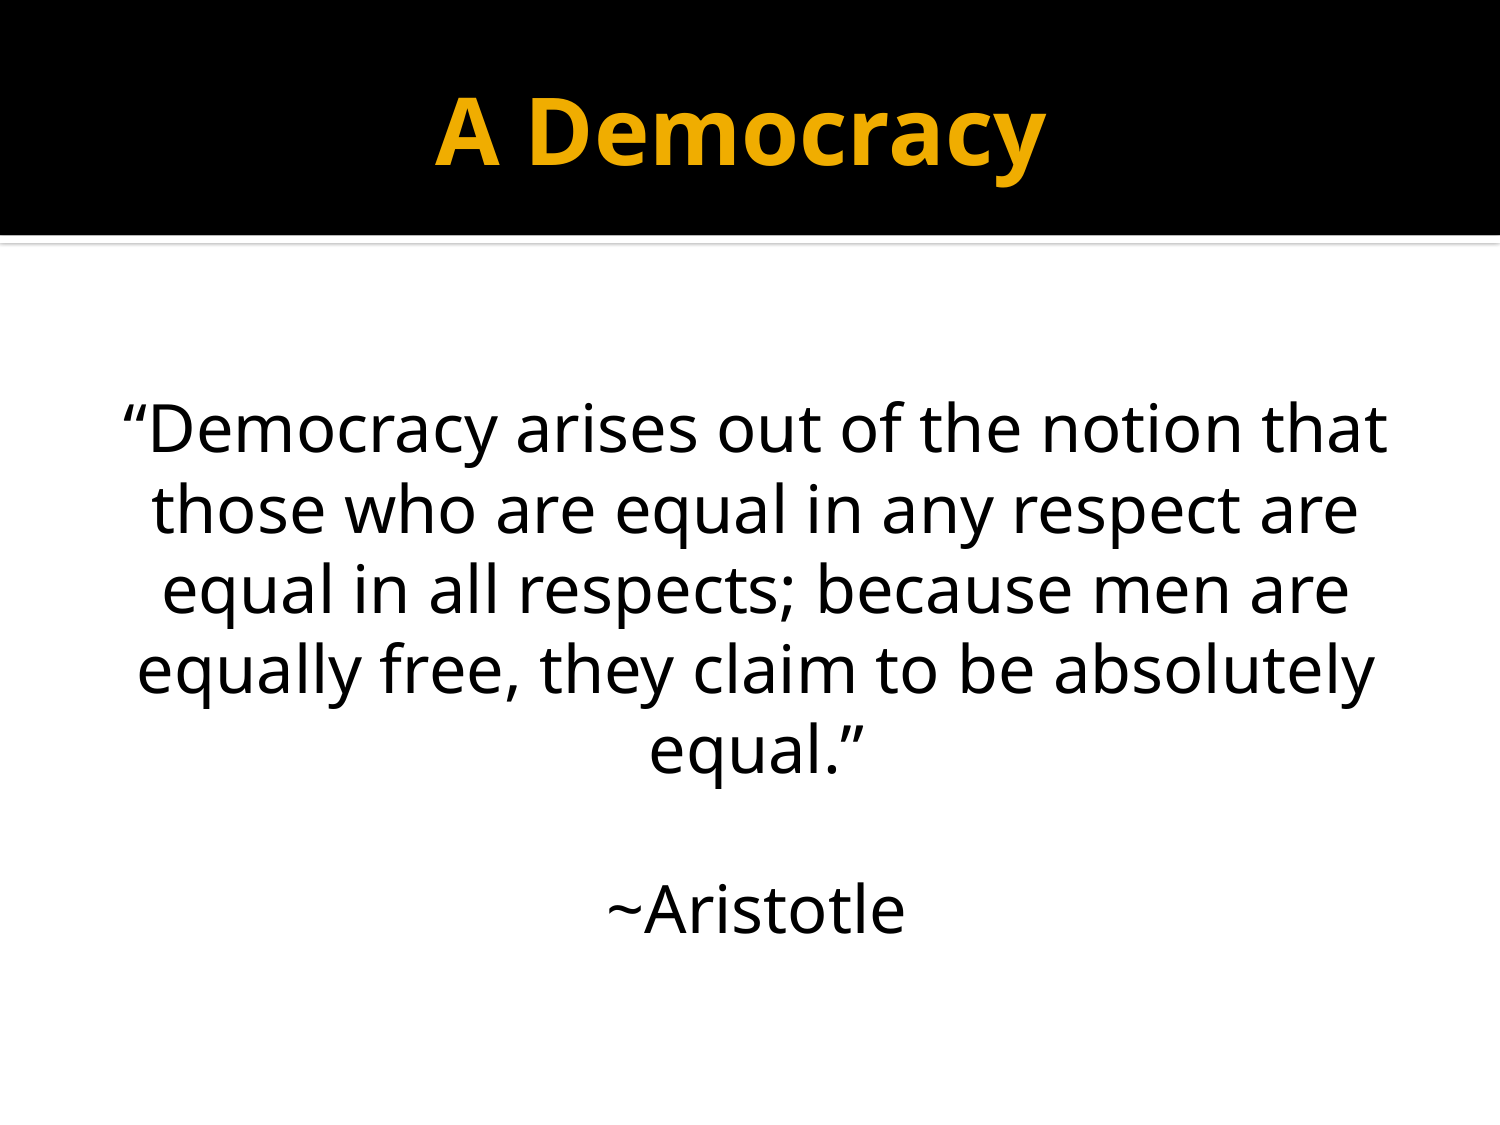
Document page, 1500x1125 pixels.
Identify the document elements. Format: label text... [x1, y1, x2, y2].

list “Democracy arises out of the notion that those who are equal in any respect are equal in all respects; because men are equally free, they claim to be absolutely equal.” ~Aristotle [75, 291, 1425, 1050]
title A Democracy [75, 25, 1425, 231]
